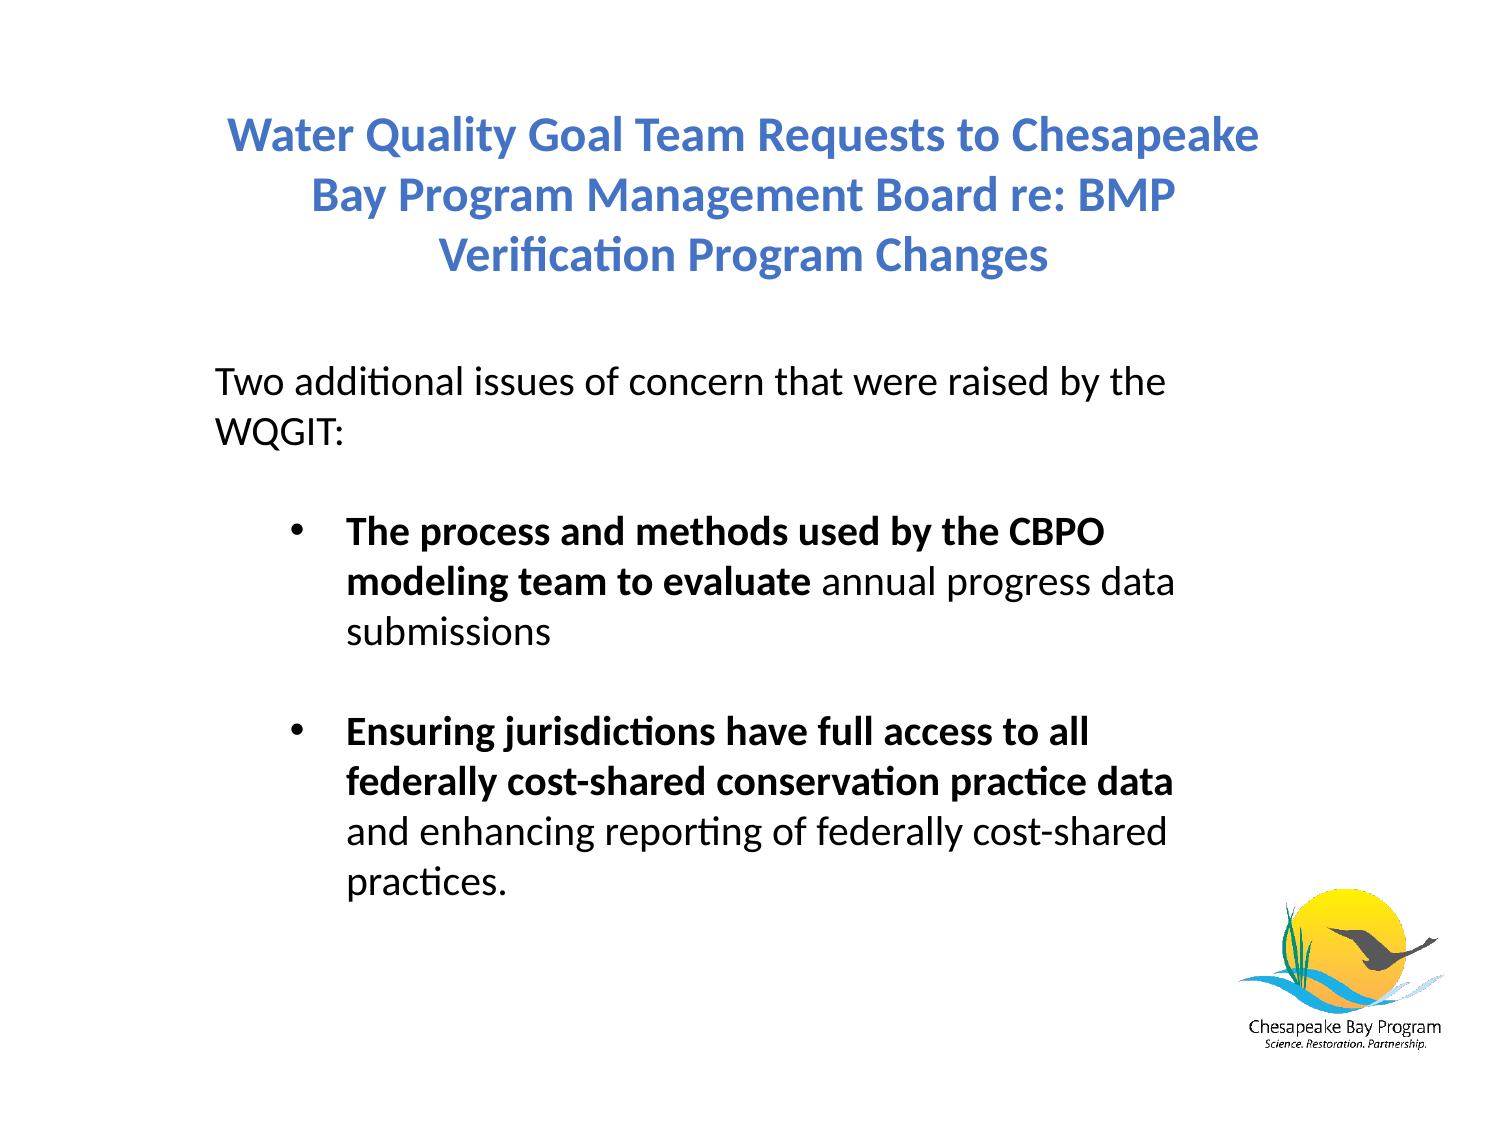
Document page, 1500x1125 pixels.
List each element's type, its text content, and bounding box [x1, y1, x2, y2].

text_box Water Quality Goal Team Requests to Chesapeake Bay Program Management Board re: BMP Verification Program Changes [200, 93, 1288, 289]
picture [1237, 887, 1445, 1050]
text_box Two additional issues of concern that were raised by the WQGIT: The process and methods used by the CBPO modeling team to evaluate annual progress data submissions Ensuring jurisdictions have full access to all federally cost-shared conservation practice data and enhancing reporting of federally cost-shared practices. [199, 346, 1263, 957]
